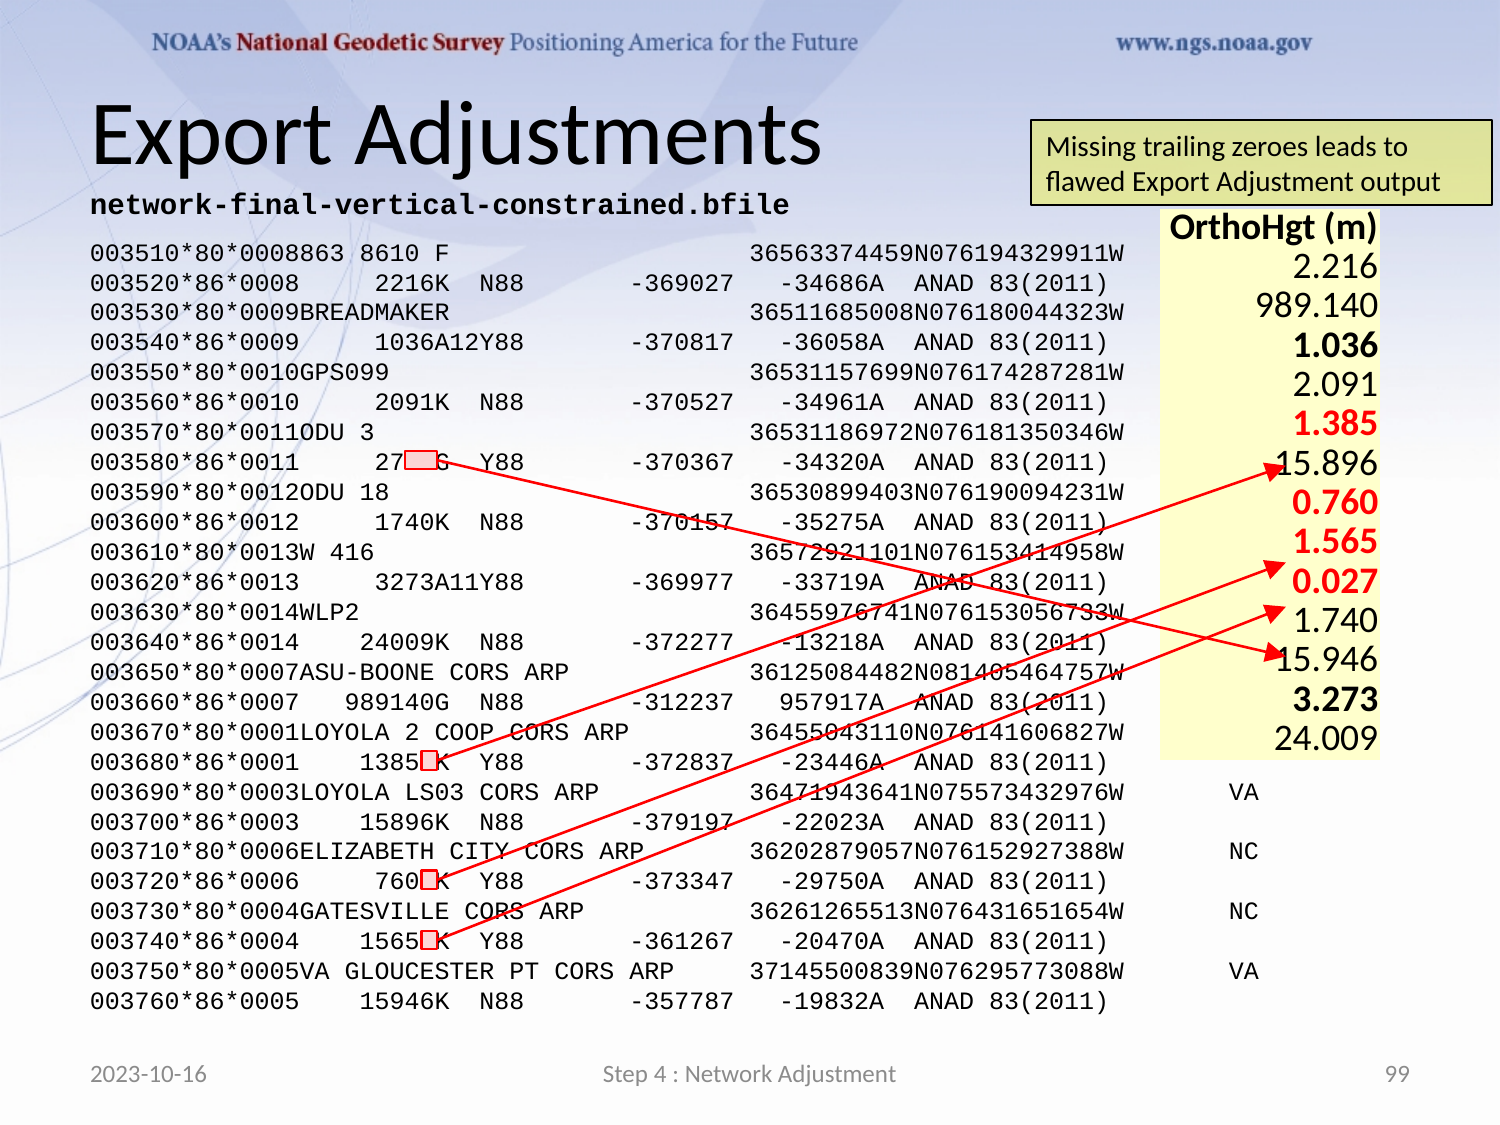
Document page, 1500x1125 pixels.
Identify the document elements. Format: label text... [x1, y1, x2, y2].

text_box [419, 868, 431, 891]
title Export Adjustments [74, 74, 1426, 181]
text_box network-final-vertical-constrained.bfile [75, 181, 1011, 228]
table_cell 24.009 [1292, 721, 1380, 760]
table_cell 1.740 [1292, 603, 1380, 642]
table_cell 0.027 [1292, 563, 1380, 603]
text_box [419, 749, 430, 772]
text_box [419, 929, 439, 952]
table_cell 1.565 [1291, 524, 1380, 563]
table_cell 0.760 [1291, 485, 1380, 524]
table_cell 1.385 [1160, 406, 1380, 445]
table_cell 2.216 [1160, 249, 1380, 288]
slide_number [75, 1042, 425, 1103]
table_cell 15.946 [1292, 642, 1380, 681]
footer Step 4 : Network Adjustment [512, 1042, 988, 1103]
table_cell 15.896 [1160, 445, 1380, 485]
text_box Missing trailing zeroes leads to flawed Export Adjustment output [1031, 119, 1492, 205]
table_header OrthoHgt (m) [1160, 209, 1380, 249]
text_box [436, 562, 1287, 606]
slide_number 99 [1074, 1042, 1425, 1103]
picture [0, 0, 1500, 1125]
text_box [436, 606, 1287, 941]
text_box 003510*80*0008863 8610 F 36563374459N076194329911W VA 003520*86*0008 2216K N88 -369027 -34686A ANAD 83(2011) 003530*80*0009BREADMAKER 36511685008N076180044323W VA 003540*86*0009 1036A12Y88 -370817 -36058A ANAD 83(2011) 003550*80*0010GPS099 36531157699N076174287281W VA 003560*86*0010 2091K N88 -370527 -34961A ANAD 83(2011) 003570*80*0011ODU 3 36531186972N076181350346W VA 003580*86*0011 27 G Y88 -370367 -34320A ANAD 83(2011) 003590*80*0012ODU 18 36530899403N076190094231W VA 003600*86*0012 1740K N88 -370157 -35275A ANAD 83(2011) 003610*80*0013W 416 36572921101N076153414958W VA 003620*86*0013 3273A11Y88 -369977 -33719A ANAD 83(2011) 003630*80*0014WLP2 36455976741N076153056733W VA 003640*86*0014 24009K N88 -372277 -13218A ANAD 83(2011) 003650*80*0007ASU-BOONE CORS ARP 36125084482N081405464757W NC 003660*86*0007 989140G N88 -312237 957917A ANAD 83(2011) 003670*80*0001LOYOLA 2 COOP CORS ARP 36455043110N076141606827W VA 003680*86*0001 1385 K Y88 -372837 -23446A ANAD 83(2011) 003690*80*0003LOYOLA LS03 CORS ARP 36471943641N075573432976W VA 003700*86*0003 15896K N88 -379197 -22023A ANAD 83(2011) 003710*80*0006ELIZABETH CITY CORS ARP 36202879057N076152927388W NC 003720*86*0006 760 K Y88 -373347 -29750A ANAD 83(2011) 003730*80*0004GATESVILLE CORS ARP 36261265513N076431651654W NC 003740*86*0004 1565 K Y88 -361267 -20470A ANAD 83(2011) 003750*80*0005VA GLOUCESTER PT CORS ARP 37145500839N076295773088W VA 003760*86*0005 15946K N88 -357787 -19832A ANAD 83(2011) [75, 228, 1389, 1022]
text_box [436, 465, 1287, 562]
table_cell 3.273 [1292, 681, 1380, 721]
table_cell 2.091 [1160, 367, 1380, 406]
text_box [436, 459, 1287, 465]
text_box [403, 449, 439, 472]
table_cell 989.140 [1160, 288, 1380, 327]
table_cell 1.036 [1160, 327, 1380, 367]
